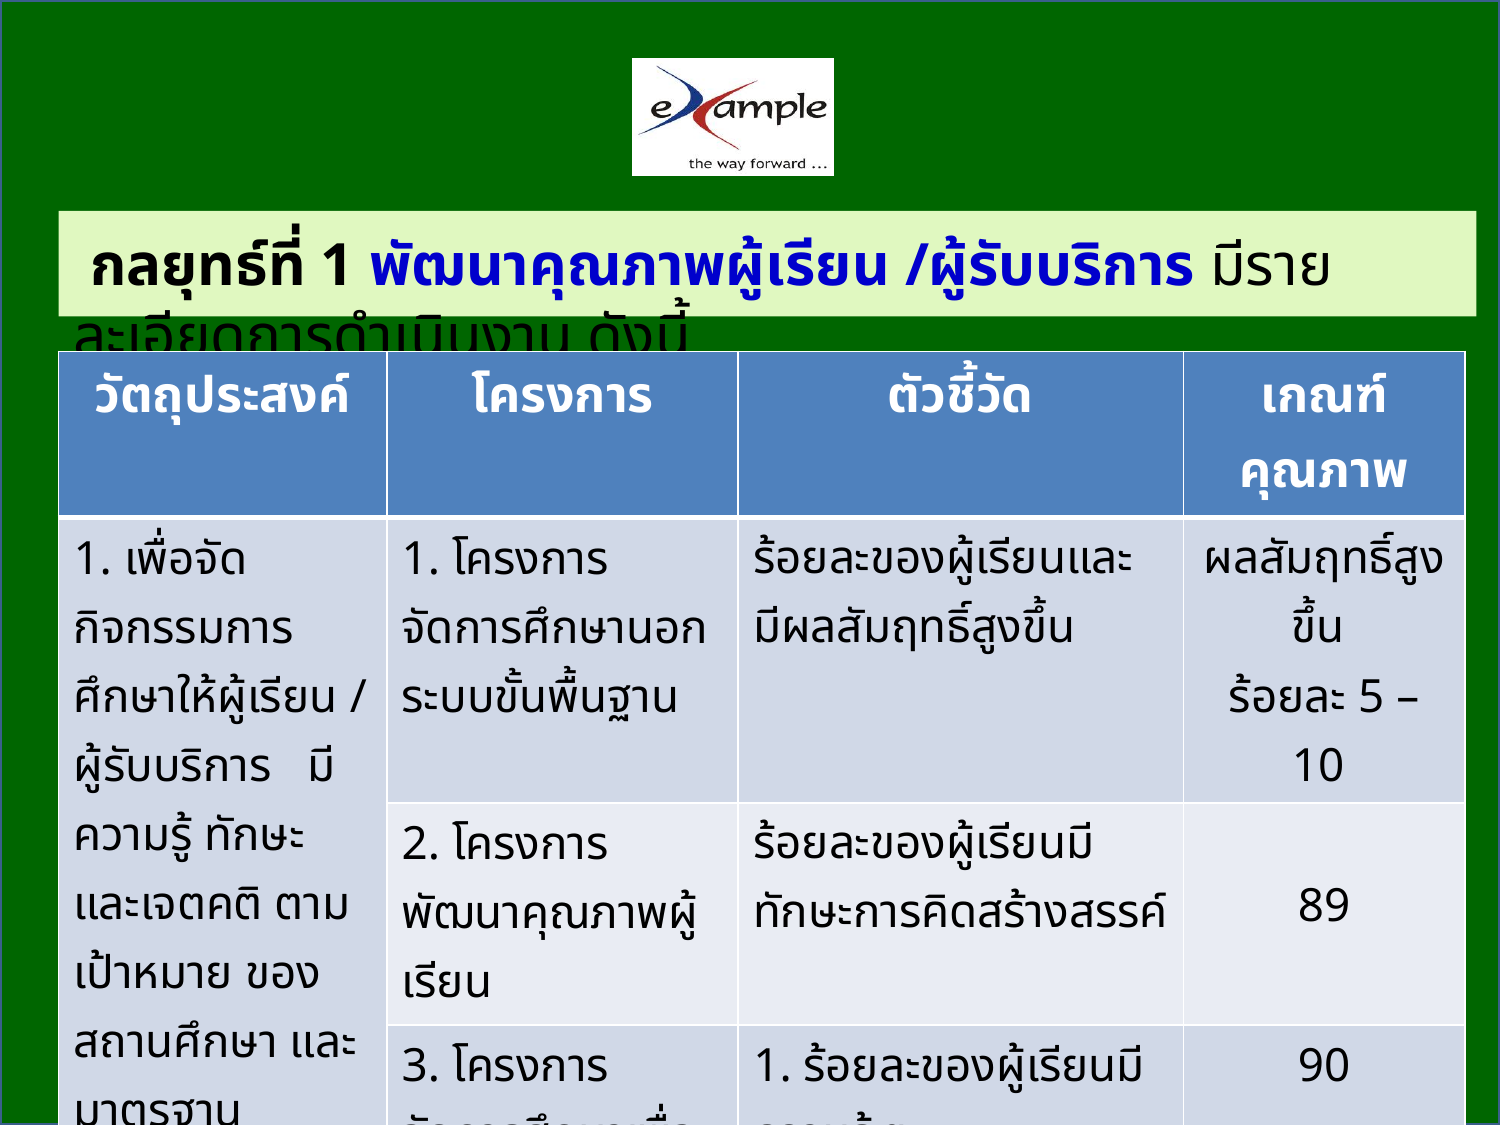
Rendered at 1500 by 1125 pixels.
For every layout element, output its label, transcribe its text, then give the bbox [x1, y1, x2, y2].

table_header ตัวชี้วัด [739, 352, 1183, 515]
table_cell 3. โครงการจัดการศึกษาเพื่อพัฒนาทักษะชีวิต [388, 1026, 737, 1125]
table_header เกณฑ์คุณภาพ [1184, 352, 1464, 515]
table_header โครงการ [388, 352, 737, 515]
table_cell 90 75 90 [1184, 1026, 1464, 1125]
table_cell 89 [1184, 804, 1464, 1024]
table_cell 1. โครงการจัดการศึกษานอกระบบขั้นพื้นฐาน [388, 520, 737, 802]
table_header วัตถุประสงค์ [59, 352, 386, 515]
table_cell ร้อยละของผู้เรียนและ มีผลสัมฤทธิ์สูงขึ้น [739, 520, 1183, 802]
text_box กลยุทธ์ที่ 1 พัฒนาคุณภาพผู้เรียน /ผู้รับบริการ มีรายละเอียดการดำเนินงาน ดังนี้ [58, 210, 1477, 317]
picture [632, 58, 834, 176]
table_cell 2. โครงการพัฒนาคุณภาพผู้เรียน [388, 804, 737, 1024]
table_cell 1. ร้อยละของผู้เรียนมีความรู้ ฯ 2. ร้อยละของผู้เรียนสามารถนำความรู้ไปใช้ได้ในชีวิตประจำวัน 3. ร้อยละของผู้รับบริการมีความพึงพอใจต่อการให้บริการของสถานศึกษา ระดับ ดี ขึ้นไป [739, 1026, 1183, 1125]
table_cell ร้อยละของผู้เรียนมีทักษะการคิดสร้างสรรค์ [739, 804, 1183, 1024]
table_cell ผลสัมฤทธิ์สูงขึ้น ร้อยละ 5 – 10 [1184, 520, 1464, 802]
table_cell 1. เพื่อจัดกิจกรรมการศึกษาให้ผู้เรียน / ผู้รับบริการ มีความรู้ ทักษะ และเจตคติ ตามเป้าหมาย ของสถานศึกษา และมาตรฐานหลักสูตรที่กำหนด [59, 520, 386, 1125]
text_box [0, 0, 1500, 1125]
